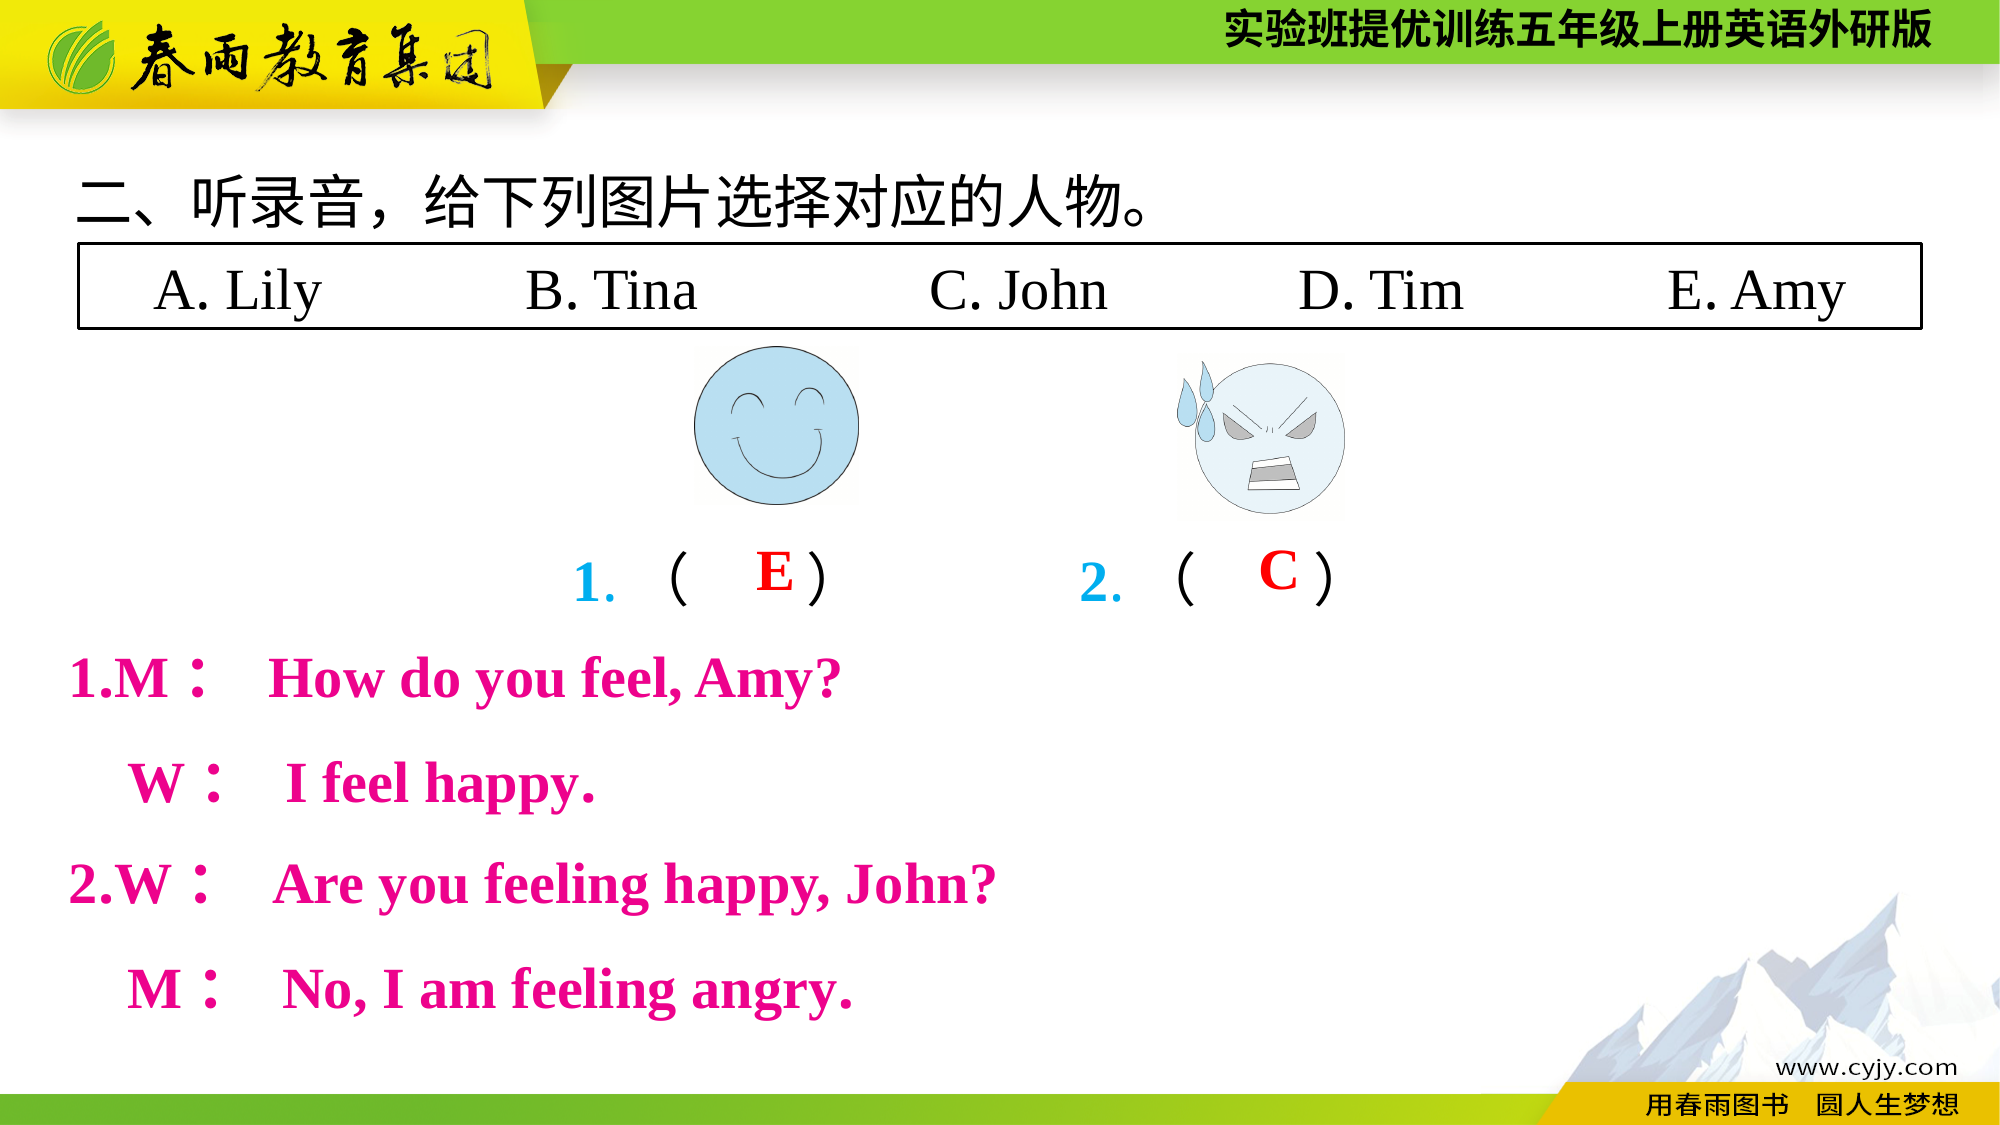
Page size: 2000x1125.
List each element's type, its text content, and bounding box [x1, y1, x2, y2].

text_box A. Lily B. Tina C. John D. Tim E. Amy [78, 243, 1922, 329]
text_box 2.W： Are you feeling happy, John? M： No, I am feeling angry. [53, 803, 1922, 1028]
text_box E [742, 524, 811, 610]
list 二、听录音，给下列图片选择对应的人物。 1.（ ） 2.（ ） [59, 122, 1944, 626]
text_box 1.M： How do you feel, Amy? W： I feel happy. [53, 596, 1922, 803]
picture [0, 0, 2000, 1125]
text_box C [1243, 530, 1316, 609]
